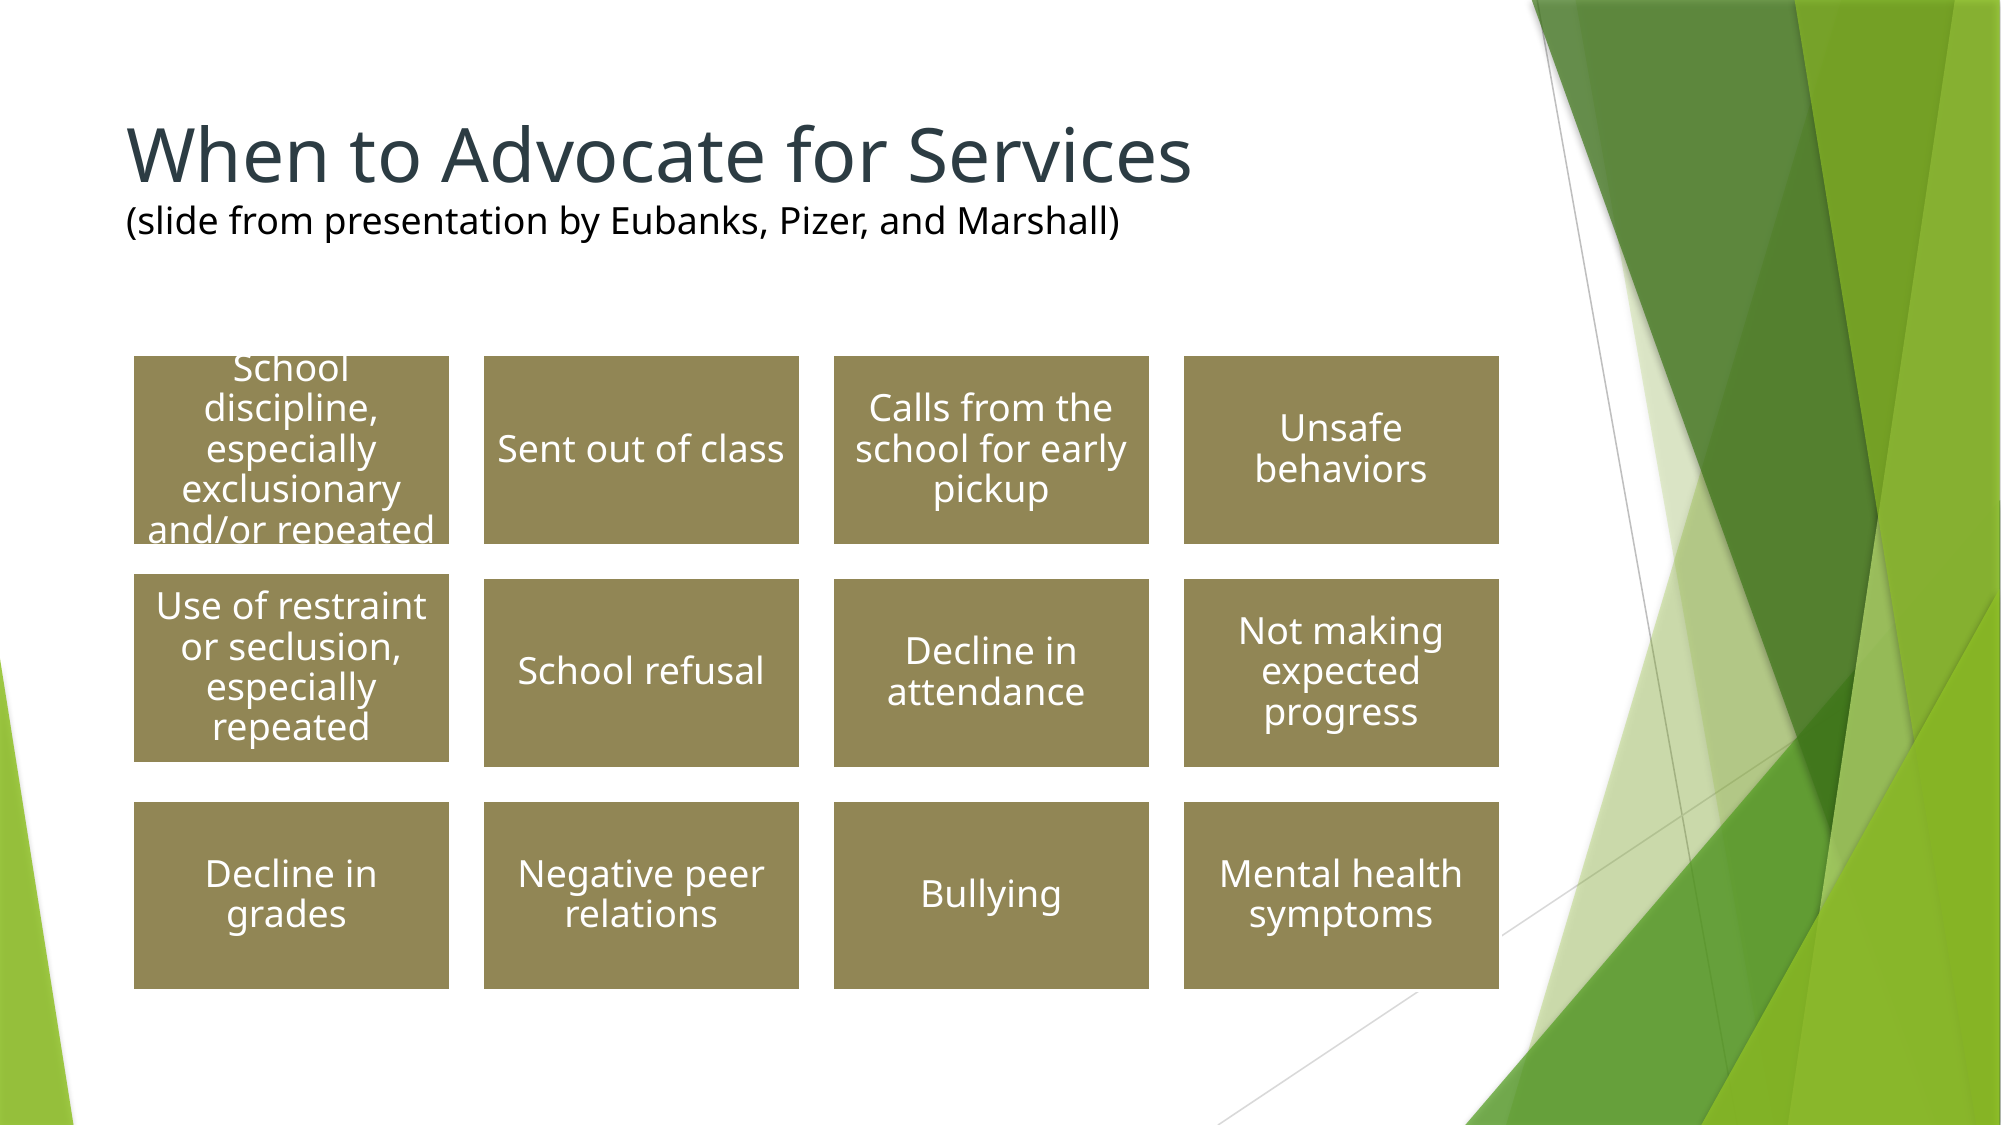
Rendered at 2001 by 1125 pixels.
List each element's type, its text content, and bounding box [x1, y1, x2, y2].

title When to Advocate for Services (slide from presentation by Eubanks, Pizer, and Marshall) [111, 99, 1522, 317]
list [110, 353, 1522, 992]
